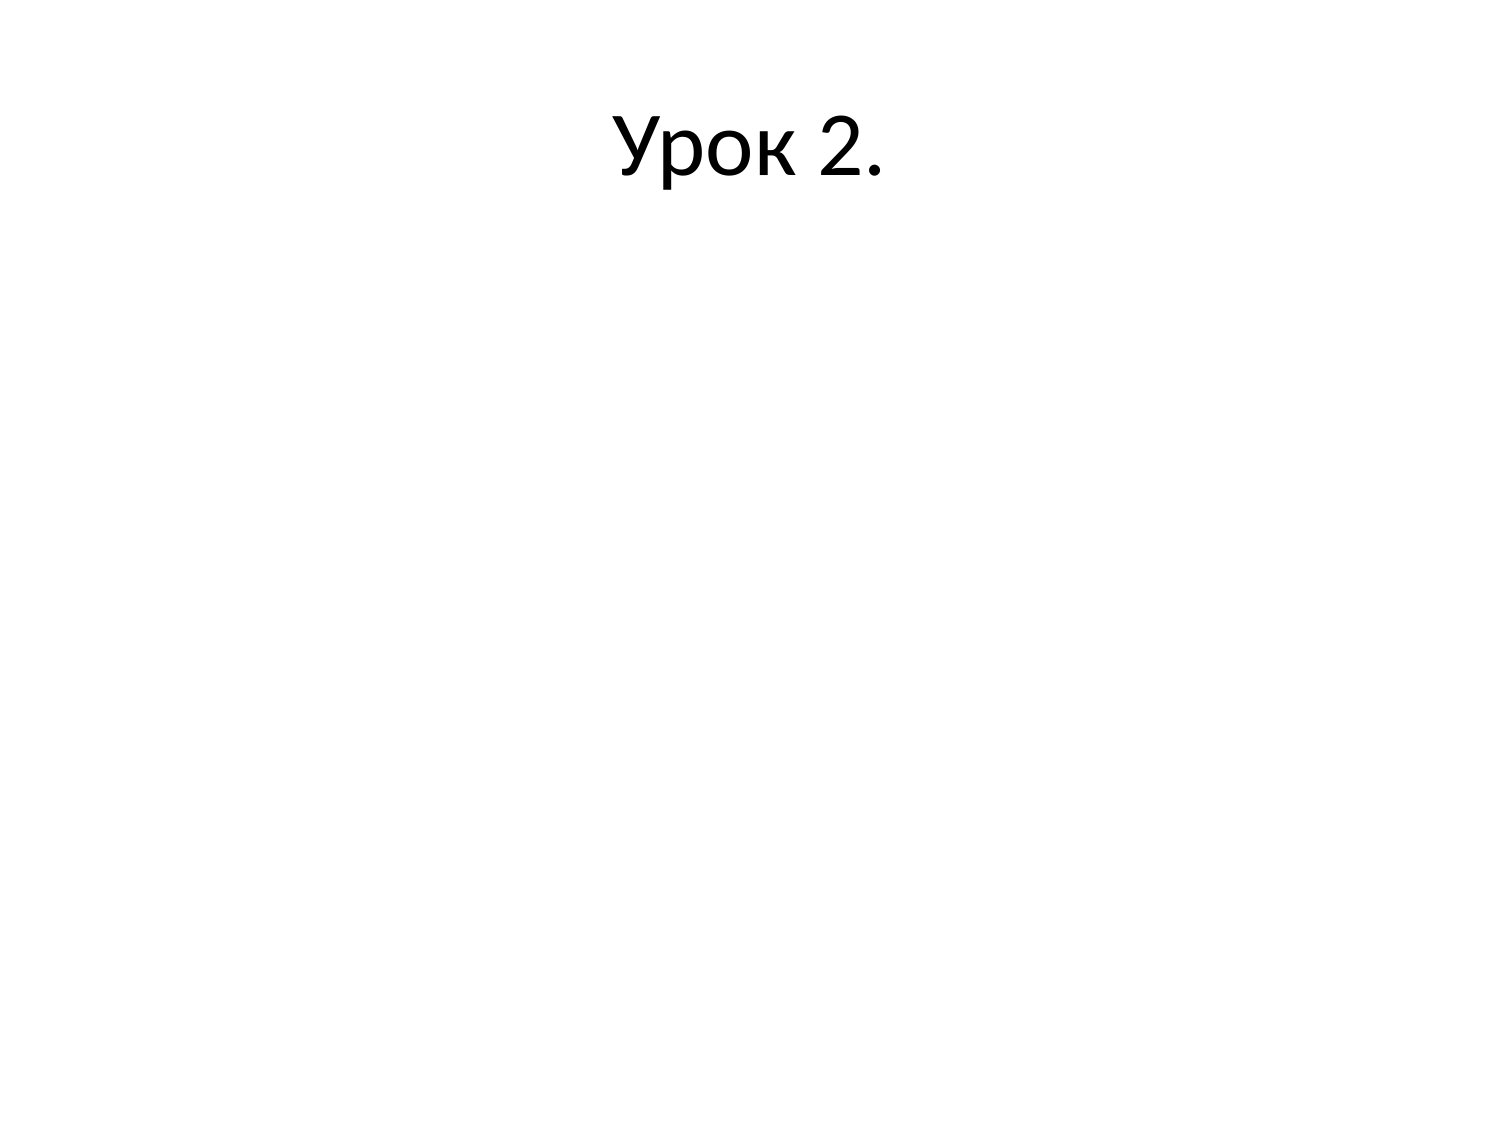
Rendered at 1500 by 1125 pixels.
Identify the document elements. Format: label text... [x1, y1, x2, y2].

title Урок 2. [75, 45, 1425, 233]
